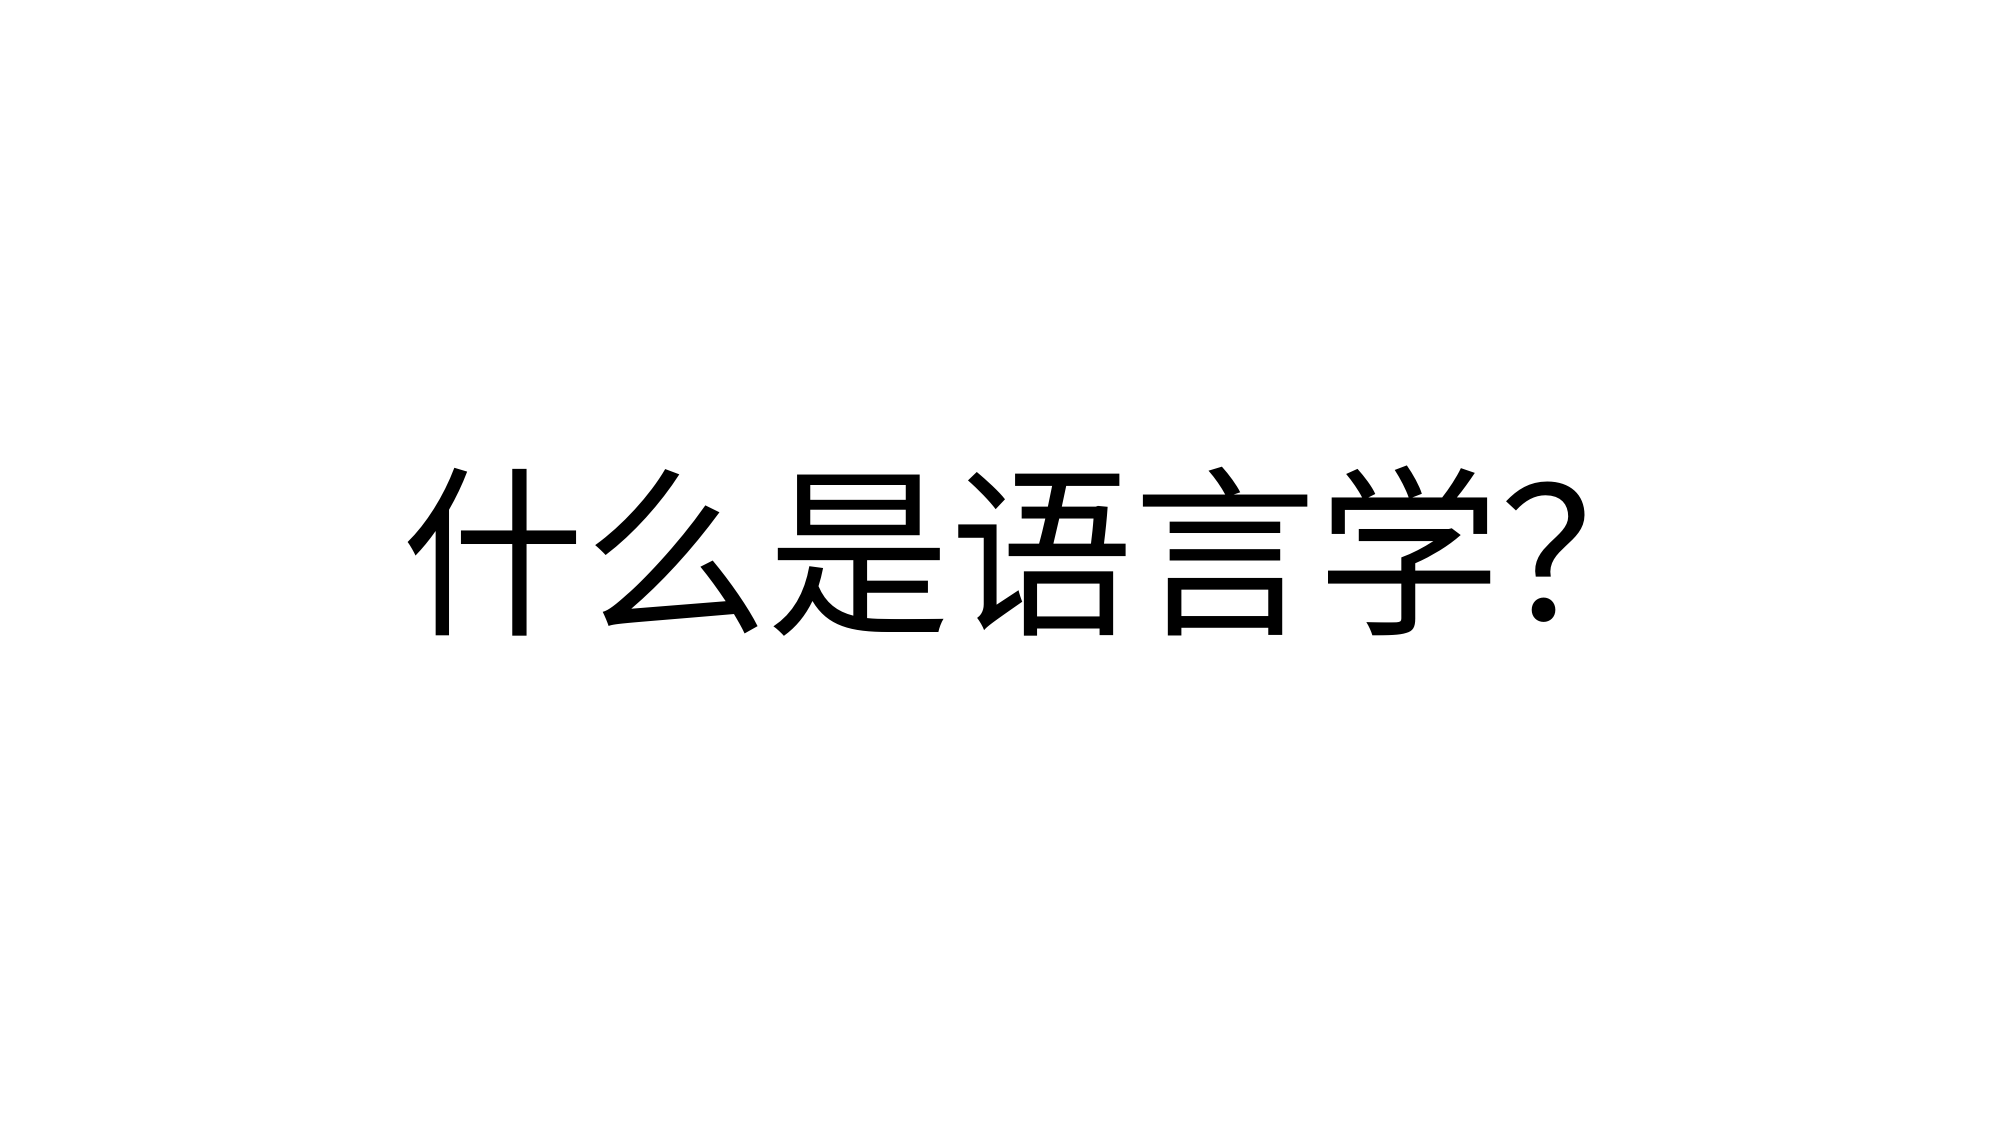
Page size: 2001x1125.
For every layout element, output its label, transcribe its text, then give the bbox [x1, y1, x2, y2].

title 什么是语言学？ [386, 453, 1614, 672]
